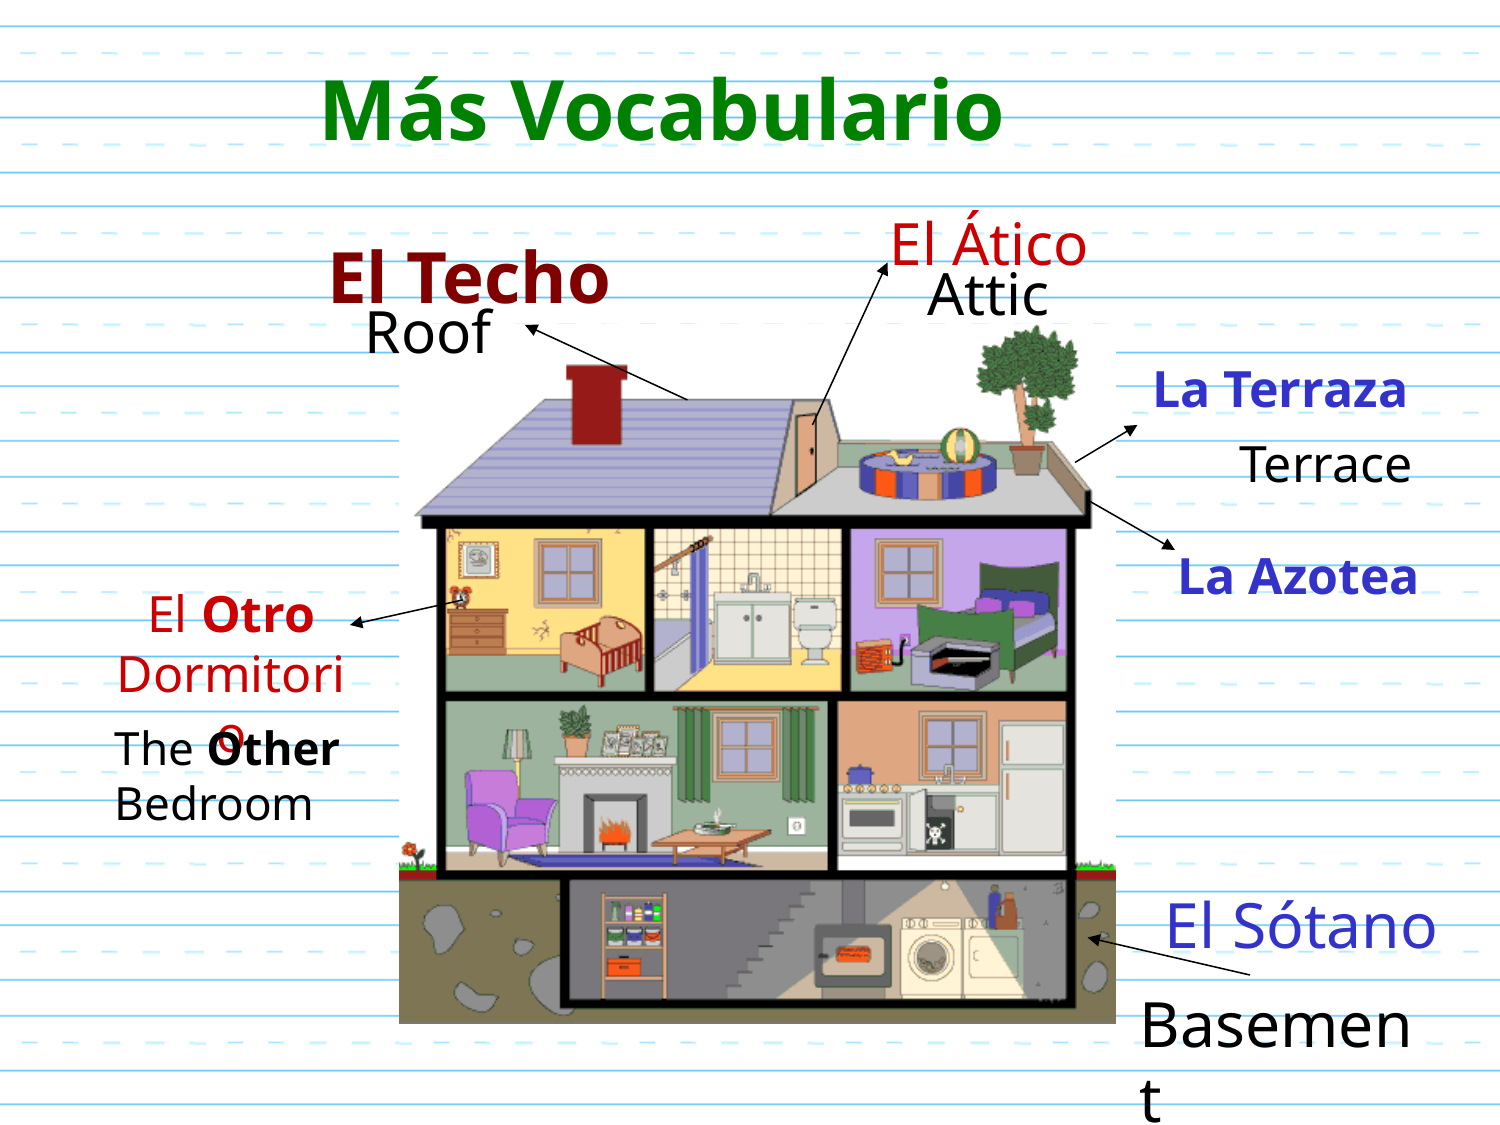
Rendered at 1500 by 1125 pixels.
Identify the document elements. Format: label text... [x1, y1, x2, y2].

picture [0, 0, 1500, 1125]
list El Sótano [1149, 887, 1500, 975]
text_box La Terraza [1137, 349, 1450, 425]
text_box [1119, 424, 1138, 437]
text_box Basement [1125, 977, 1450, 1125]
text_box Roof [350, 287, 600, 373]
text_box Attic [912, 249, 1275, 335]
text_box [1119, 517, 1175, 550]
text_box El Otro Dormitorio [87, 574, 375, 770]
text_box La Azotea [1162, 537, 1450, 613]
title El Techo [312, 224, 663, 325]
text_box Más Vocabulario [99, 50, 1225, 165]
text_box El Ático [875, 200, 1125, 285]
text_box Terrace [1224, 424, 1500, 500]
text_box The Other Bedroom [99, 712, 394, 838]
